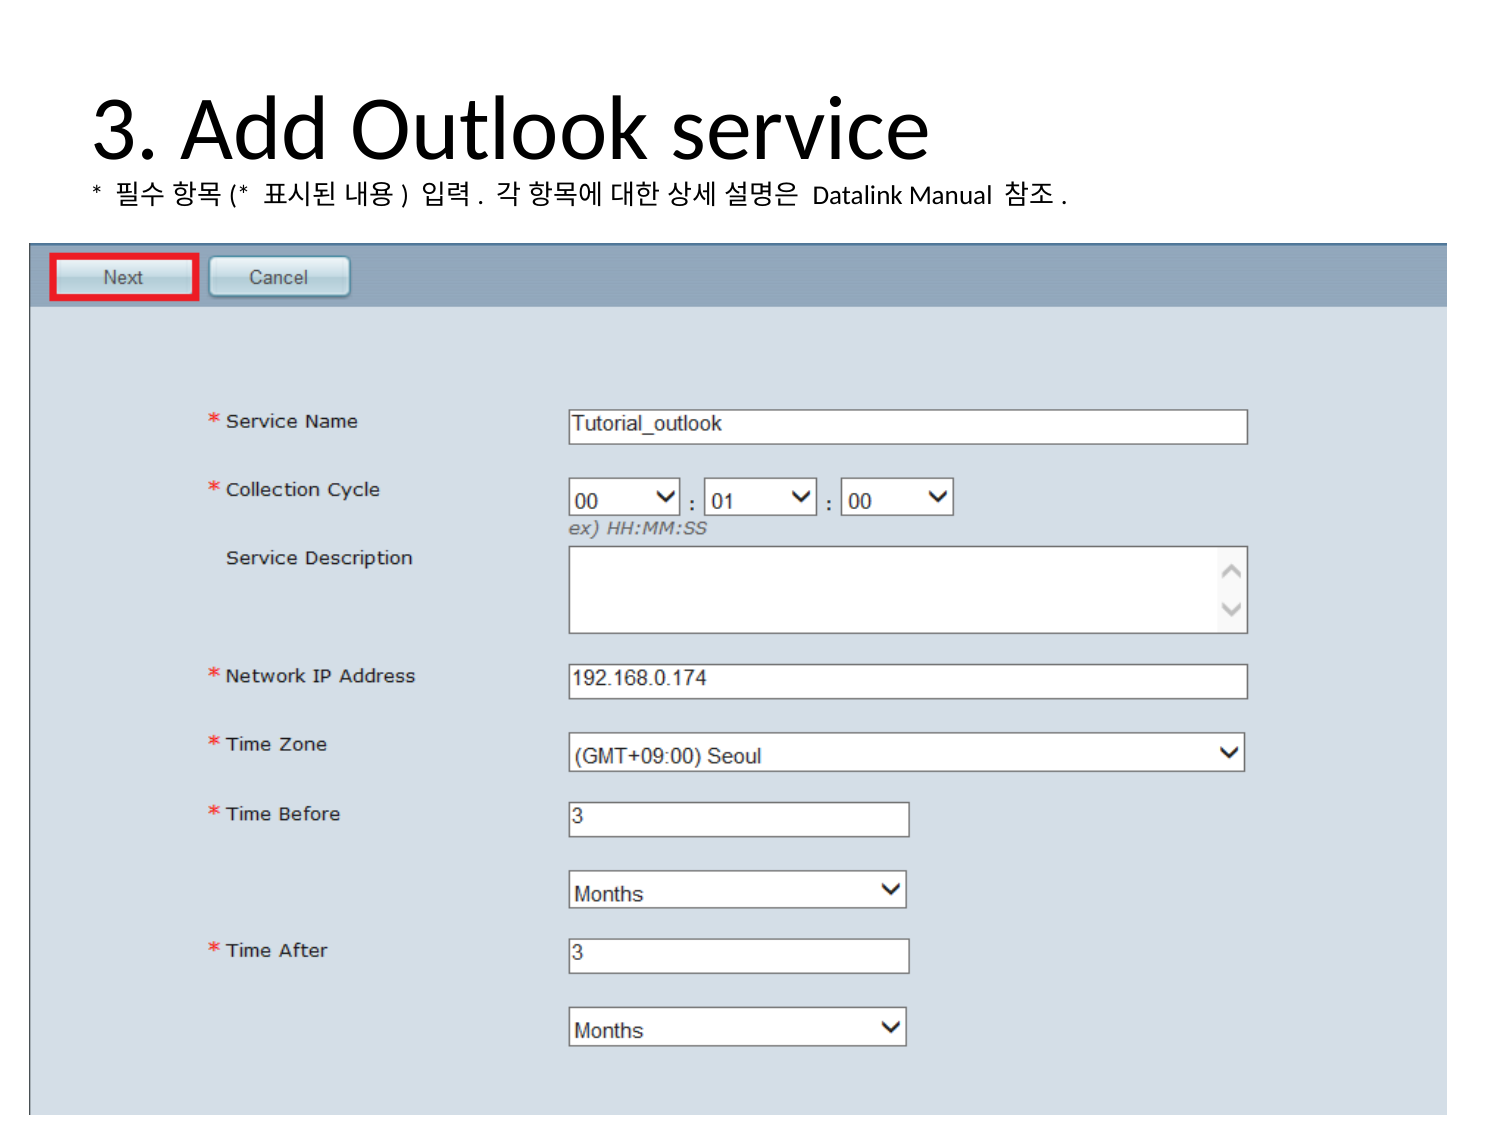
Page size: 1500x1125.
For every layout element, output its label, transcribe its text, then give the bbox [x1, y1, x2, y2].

title 3. Add Outlook service * 필수 항목(* 표시된 내용) 입력. 각 항목에 대한 상세 설명은 Datalink Manual 참조. [75, 45, 1425, 233]
picture [29, 243, 1448, 1115]
